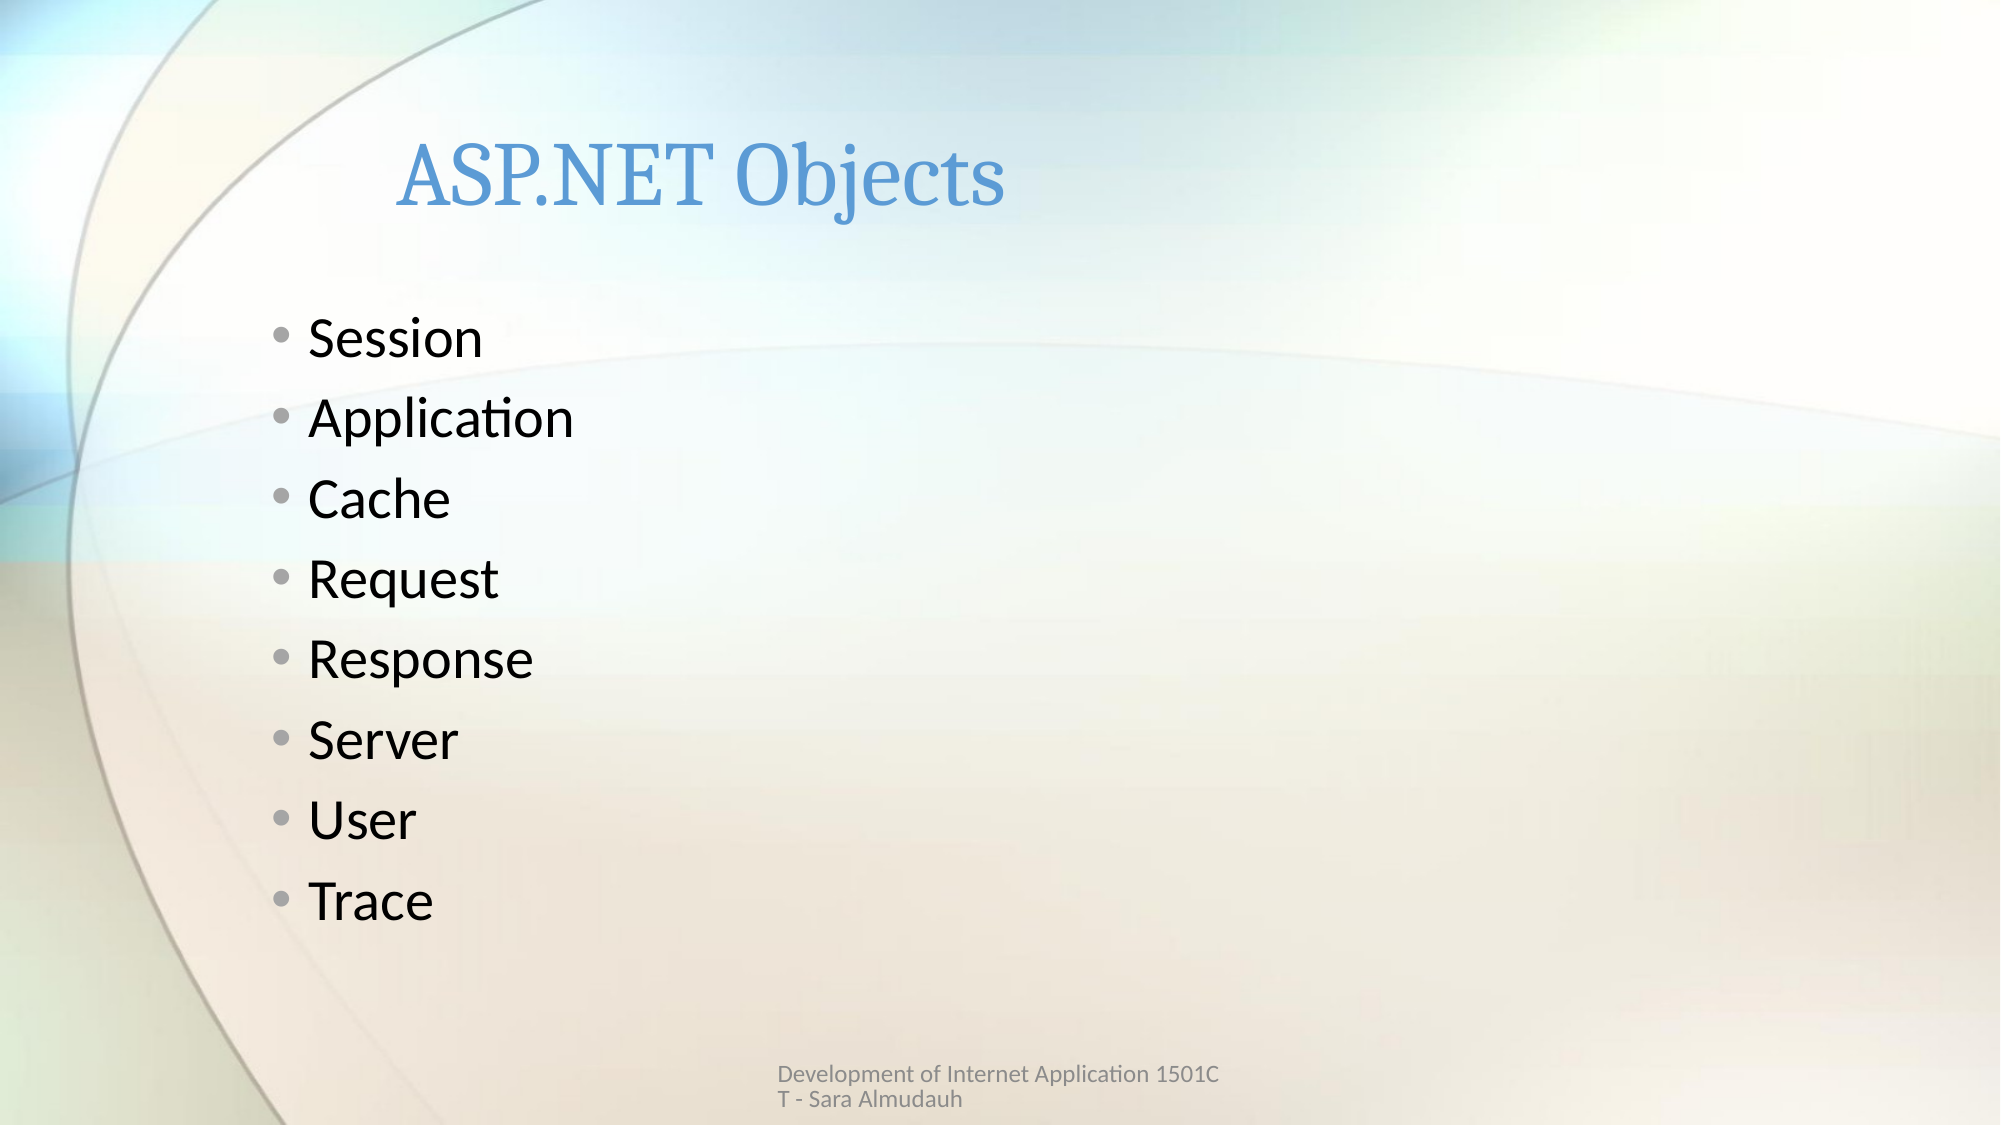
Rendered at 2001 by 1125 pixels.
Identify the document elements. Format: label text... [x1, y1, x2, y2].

list Session Application Cache Request Response Server User Trace [256, 299, 1863, 1014]
picture [0, 0, 2001, 1125]
title ASP.NET Objects [381, 59, 1863, 278]
footer Development of Internet Application 1501CT - Sara Almudauh [762, 1042, 1238, 1103]
